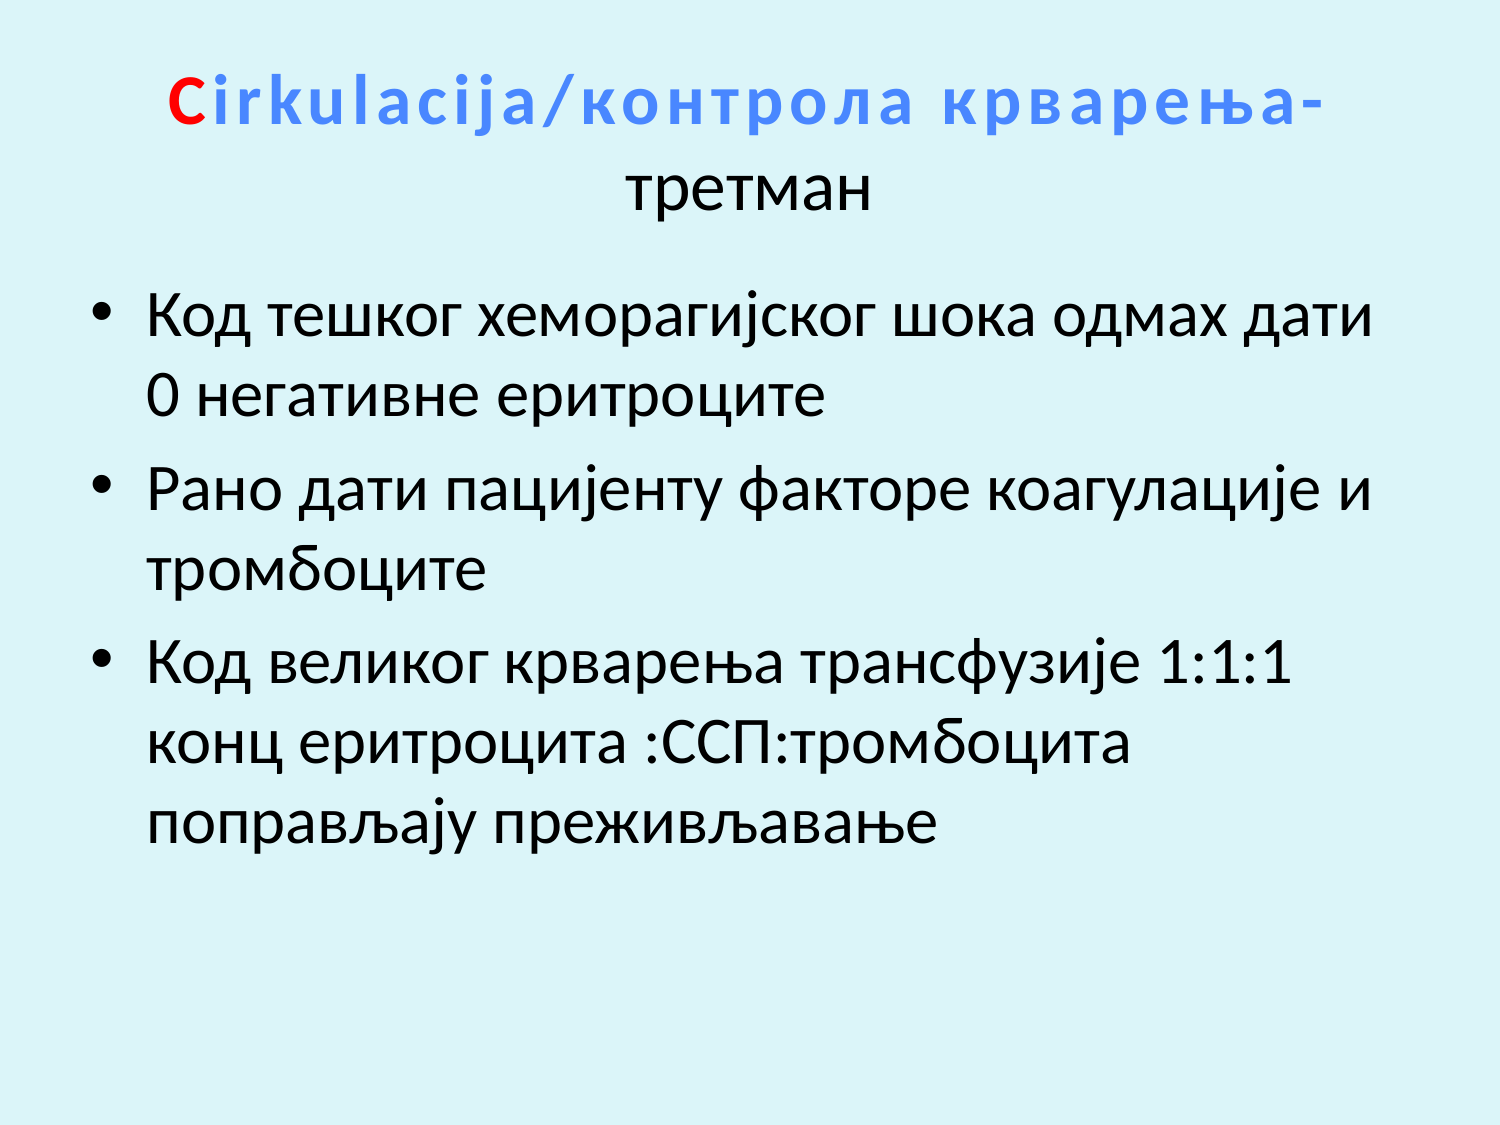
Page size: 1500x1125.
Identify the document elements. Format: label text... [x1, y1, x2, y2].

title Cirkulacija/контрола крварења- третман [75, 45, 1425, 233]
list Код тешког хеморагијског шока одмах дати 0 негативне еритроците Рано дати пацијенту факторе коагулације и тромбоците Код великог крварења трансфузије 1:1:1 конц еритроцита :ССП:тромбоцита поправљају преживљавање [75, 262, 1425, 1005]
